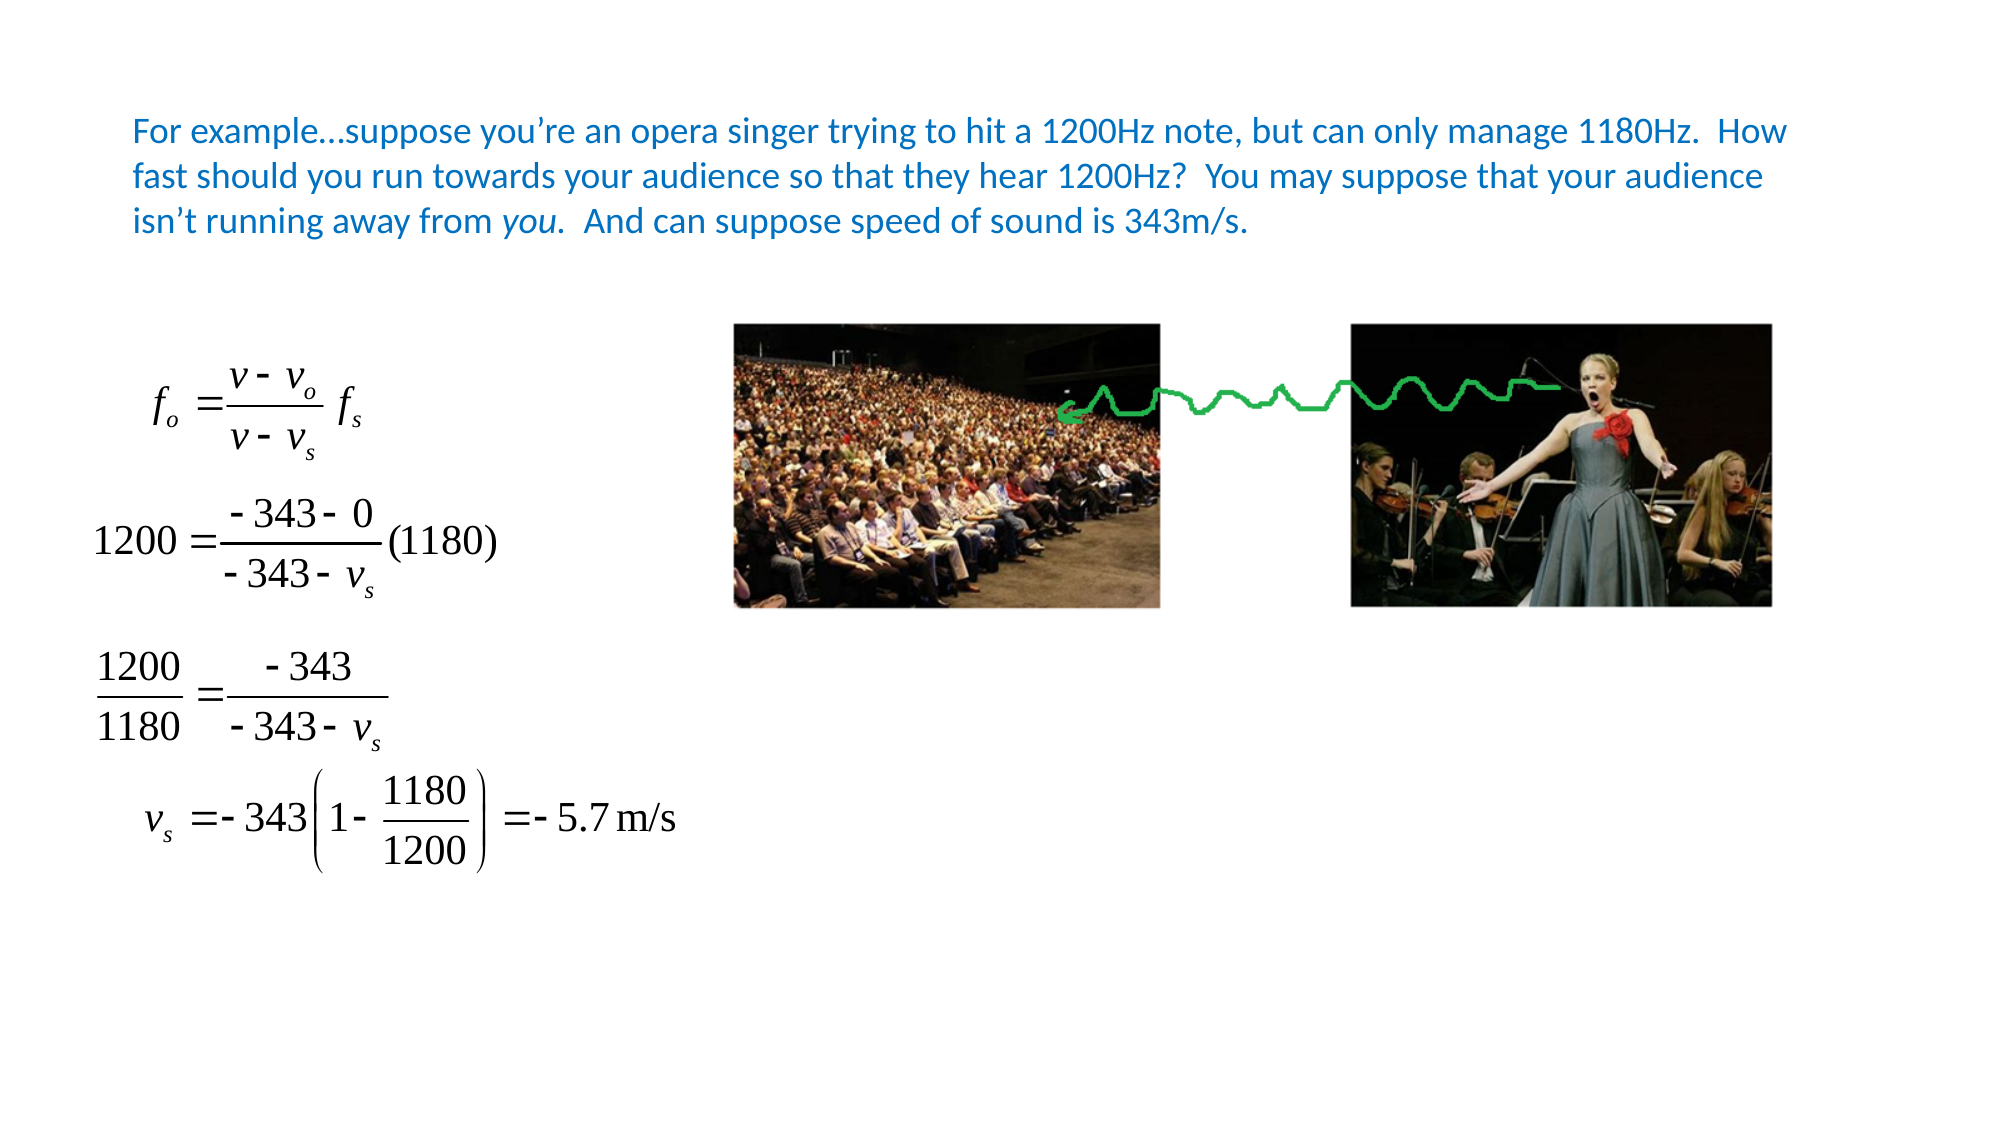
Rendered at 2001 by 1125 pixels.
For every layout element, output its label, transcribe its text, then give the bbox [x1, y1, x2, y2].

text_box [138, 760, 685, 882]
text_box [90, 639, 396, 761]
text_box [90, 486, 506, 608]
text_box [138, 348, 370, 470]
text_box For example…suppose you’re an opera singer trying to hit a 1200Hz note, but can only manage 1180Hz. How fast should you run towards your audience so that they hear 1200Hz? You may suppose that your audience isn’t running away from you. And can suppose speed of sound is 343m/s. [117, 98, 1805, 249]
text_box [730, 320, 1780, 618]
